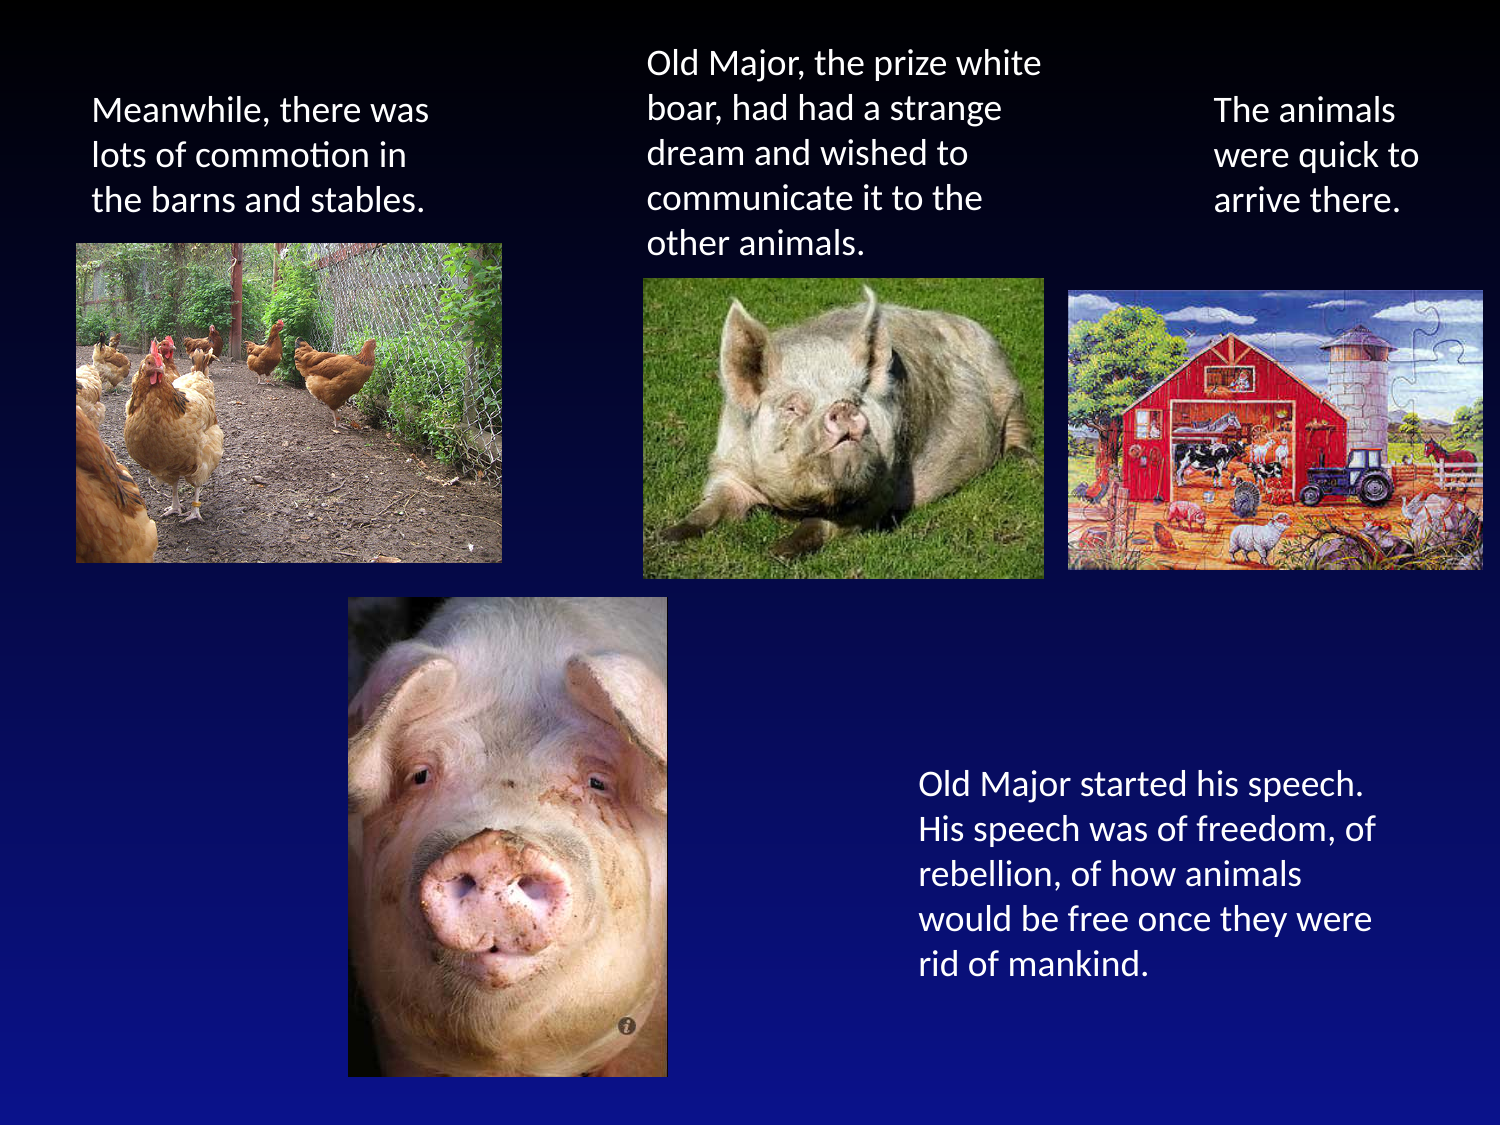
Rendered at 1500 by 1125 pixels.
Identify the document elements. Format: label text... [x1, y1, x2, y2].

text_box Old Major started his speech. His speech was of freedom, of rebellion, of how animals would be free once they were rid of mankind. [903, 751, 1412, 992]
picture [1068, 290, 1483, 570]
text_box Old Major, the prize white boar, had had a strange dream and wished to communicate it to the other animals. [631, 30, 1058, 271]
picture [643, 278, 1044, 580]
picture [76, 243, 503, 563]
picture [348, 597, 668, 1077]
text_box The animals were quick to arrive there. [1198, 78, 1447, 228]
text_box Meanwhile, there was lots of commotion in the barns and stables. [76, 78, 467, 228]
